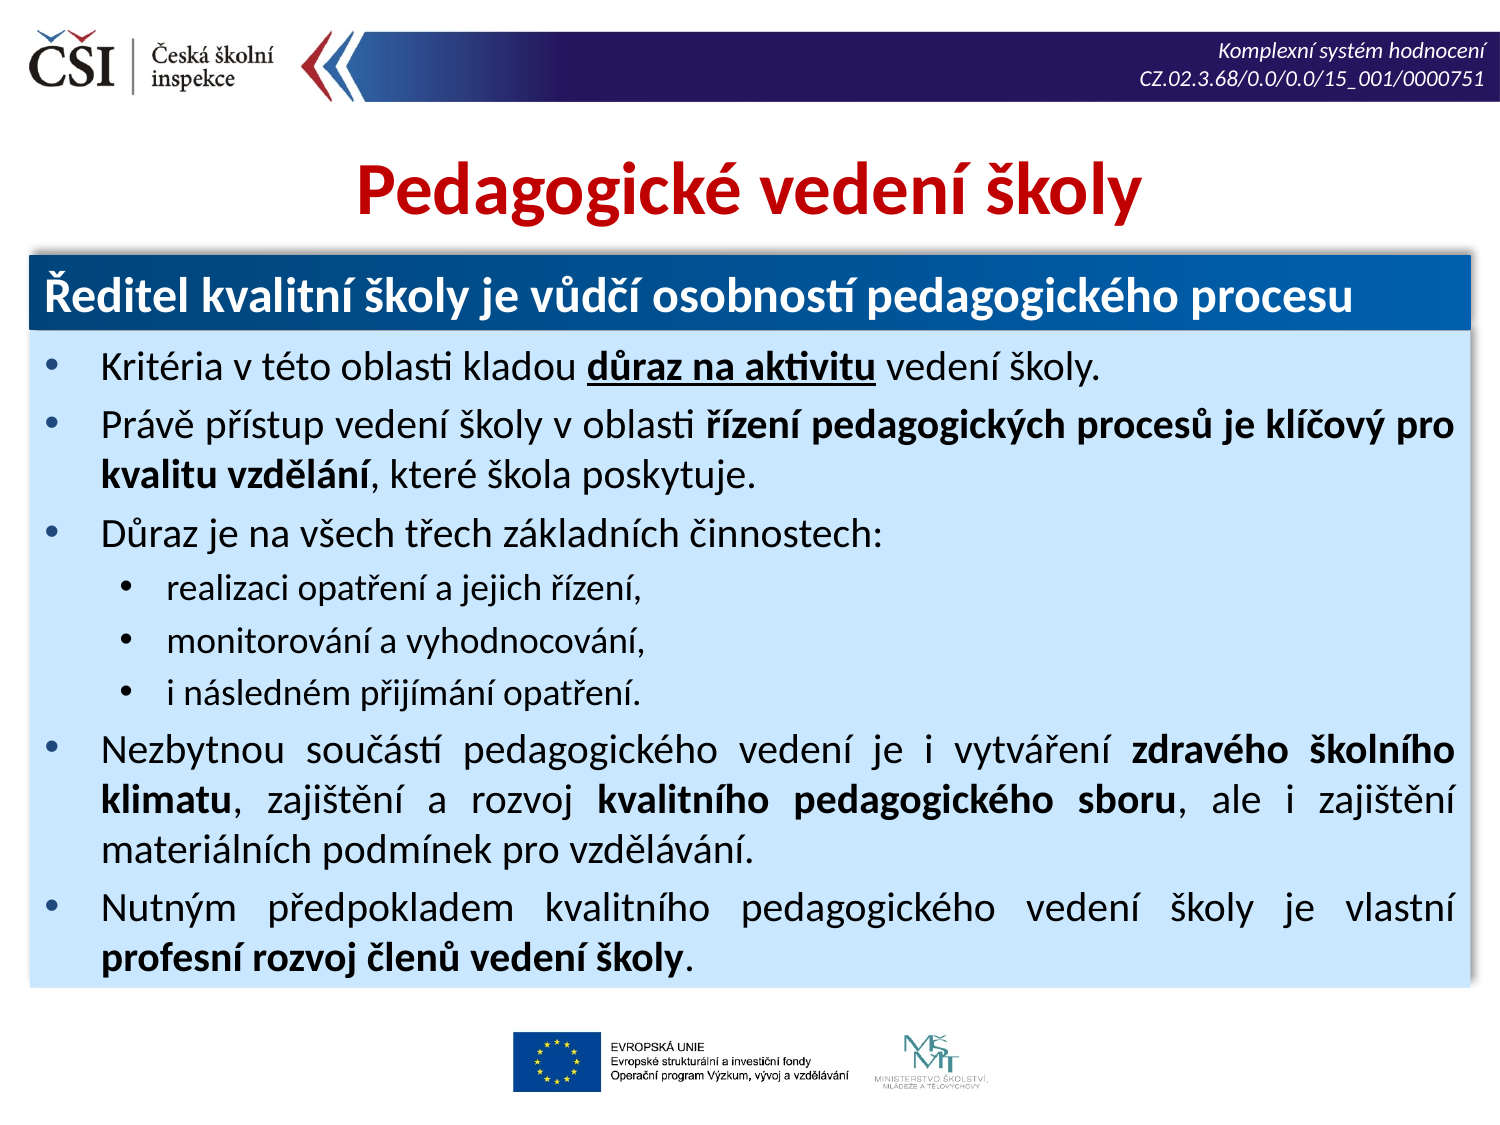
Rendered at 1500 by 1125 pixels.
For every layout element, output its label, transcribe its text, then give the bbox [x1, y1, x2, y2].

picture [29, 30, 1500, 102]
text_box Ředitel kvalitní školy je vůdčí osobností pedagogického procesu [29, 255, 1471, 330]
list Kritéria v této oblasti kladou důraz na aktivitu vedení školy. Právě přístup vedení školy v oblasti řízení pedagogických procesů je klíčový pro kvalitu vzdělání, které škola poskytuje. Důraz je na všech třech základních činnostech: realizaci opatření a jejich řízení, monitorování a vyhodnocování, i následném přijímání opatření. Nezbytnou součástí pedagogického vedení je i vytváření zdravého školního klimatu, zajištění a rozvoj kvalitního pedagogického sboru, ale i zajištění materiálních podmínek pro vzdělávání. Nutným předpokladem kvalitního pedagogického vedení školy je vlastní profesní rozvoj členů vedení školy. [29, 331, 1471, 988]
list Pedagogické vedení školy [29, 113, 1471, 248]
picture [483, 1002, 1017, 1121]
